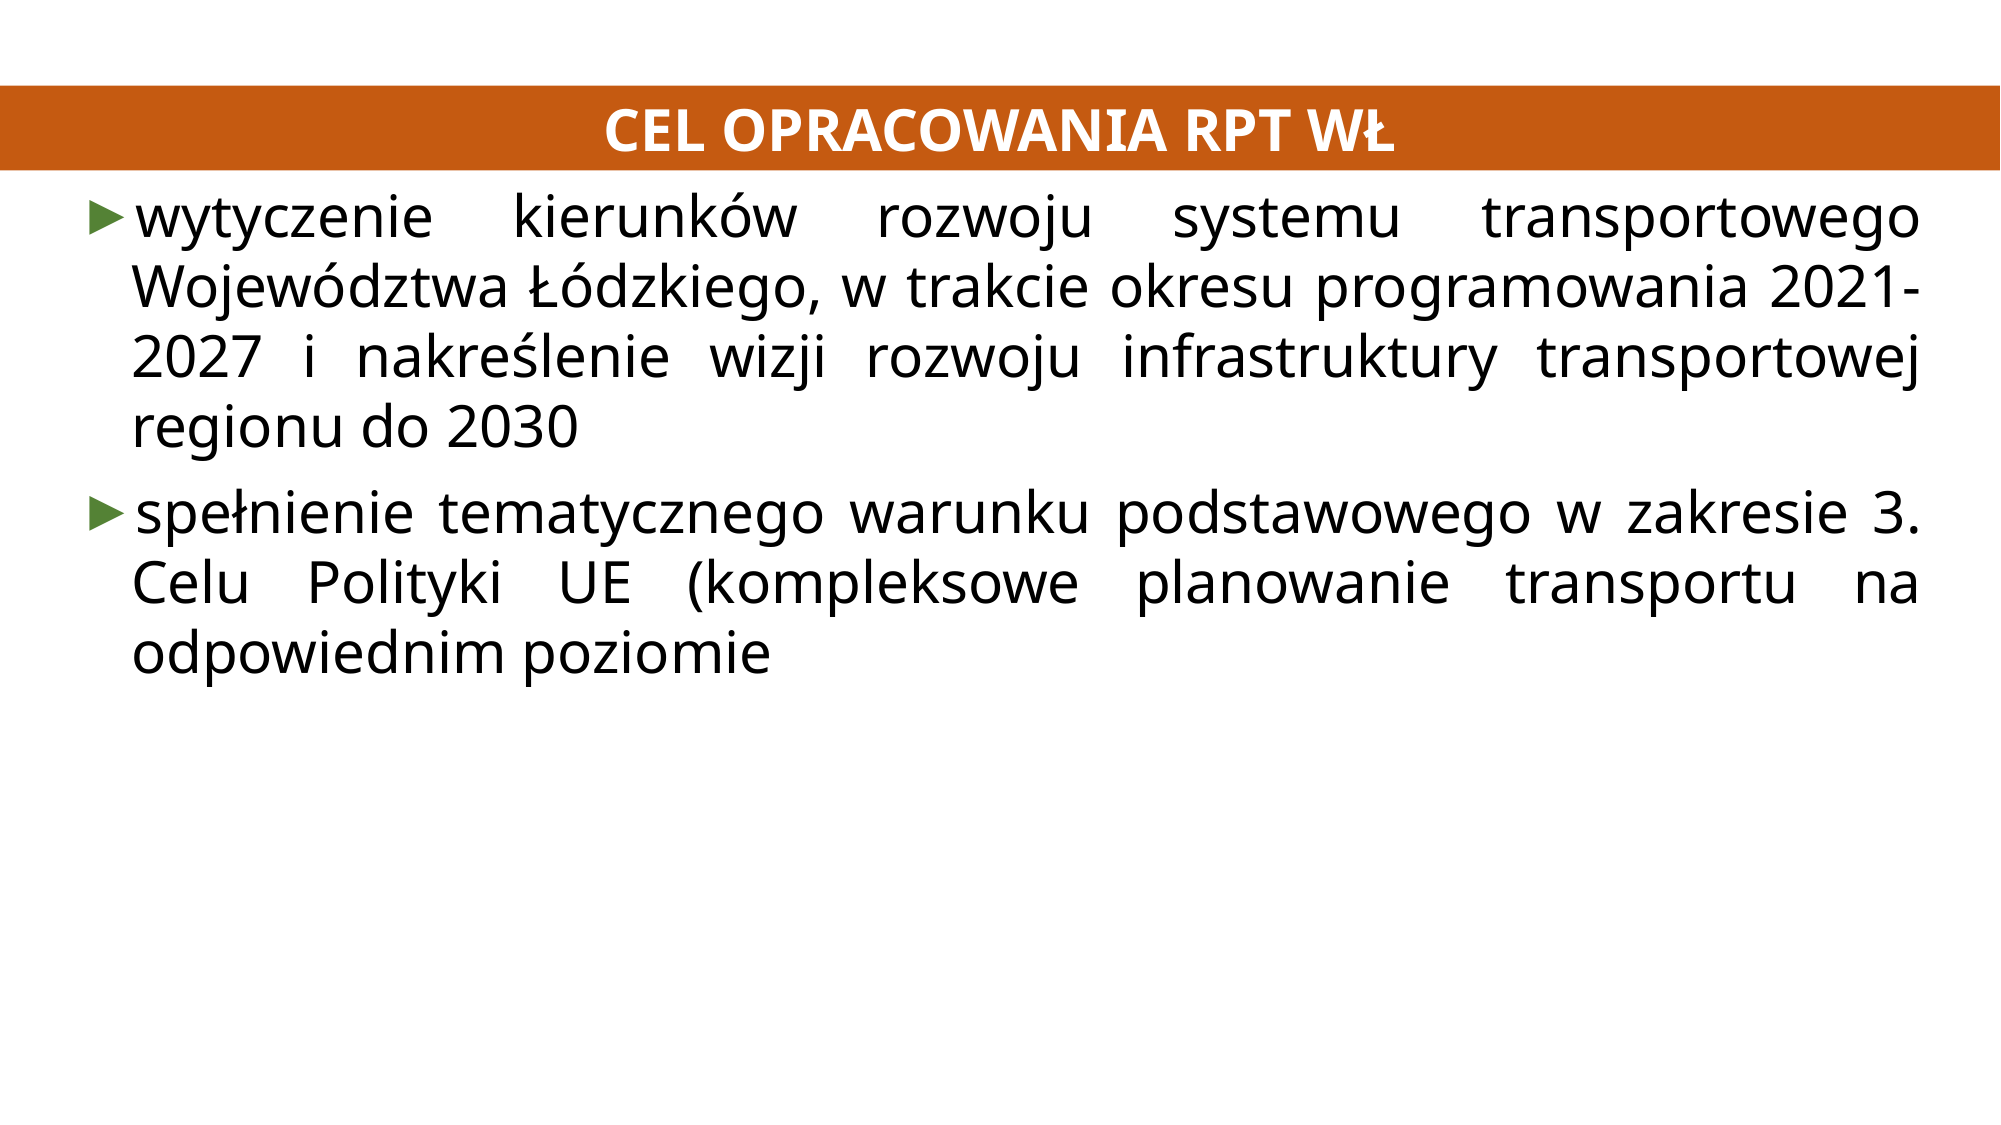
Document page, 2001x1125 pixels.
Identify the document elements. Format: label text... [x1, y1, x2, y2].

text_box wytyczenie kierunków rozwoju systemu transportowego Województwa Łódzkiego, w trakcie okresu programowania 2021-2027 i nakreślenie wizji rozwoju infrastruktury transportowej regionu do 2030 spełnienie tematycznego warunku podstawowego w zakresie 3. Celu Polityki UE (kompleksowe planowanie transportu na odpowiednim poziomie [63, 171, 1937, 855]
text_box CEL OPRACOWANIA RPT WŁ [0, 85, 2000, 171]
